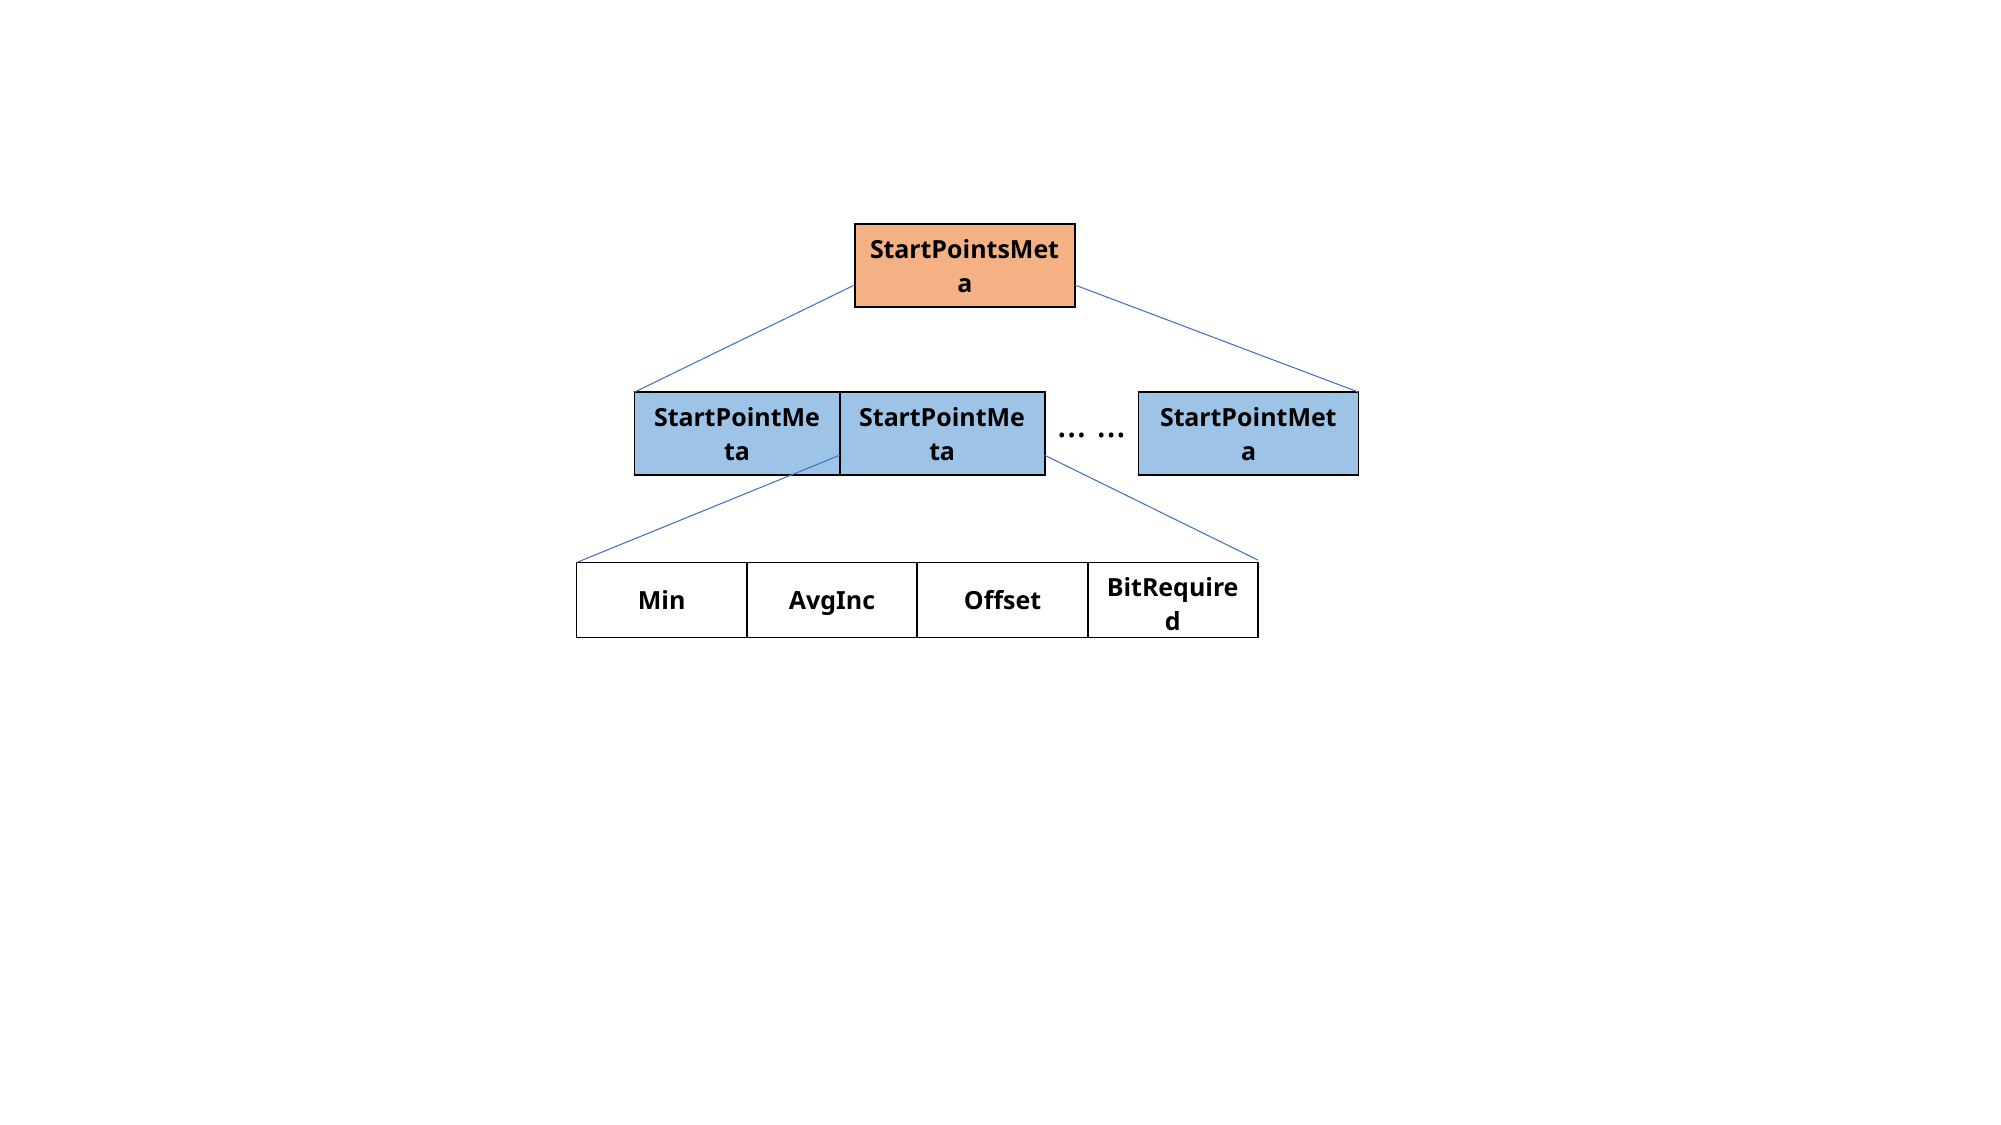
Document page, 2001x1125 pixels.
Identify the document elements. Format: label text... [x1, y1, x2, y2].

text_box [1044, 455, 1258, 561]
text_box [634, 284, 855, 393]
table_header StartPointMeta [635, 393, 839, 455]
table_header StartPointMeta [841, 393, 1044, 474]
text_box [1074, 284, 1359, 393]
table_header BitRequired [1089, 563, 1257, 637]
table_header Min [577, 563, 746, 637]
table_header StartPointMeta [1139, 393, 1358, 474]
text_box … … [1042, 392, 1141, 453]
table_header AvgInc [748, 563, 916, 637]
table_header Offset [918, 563, 1087, 637]
table_header StartPointsMeta [856, 225, 1074, 306]
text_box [576, 455, 840, 563]
